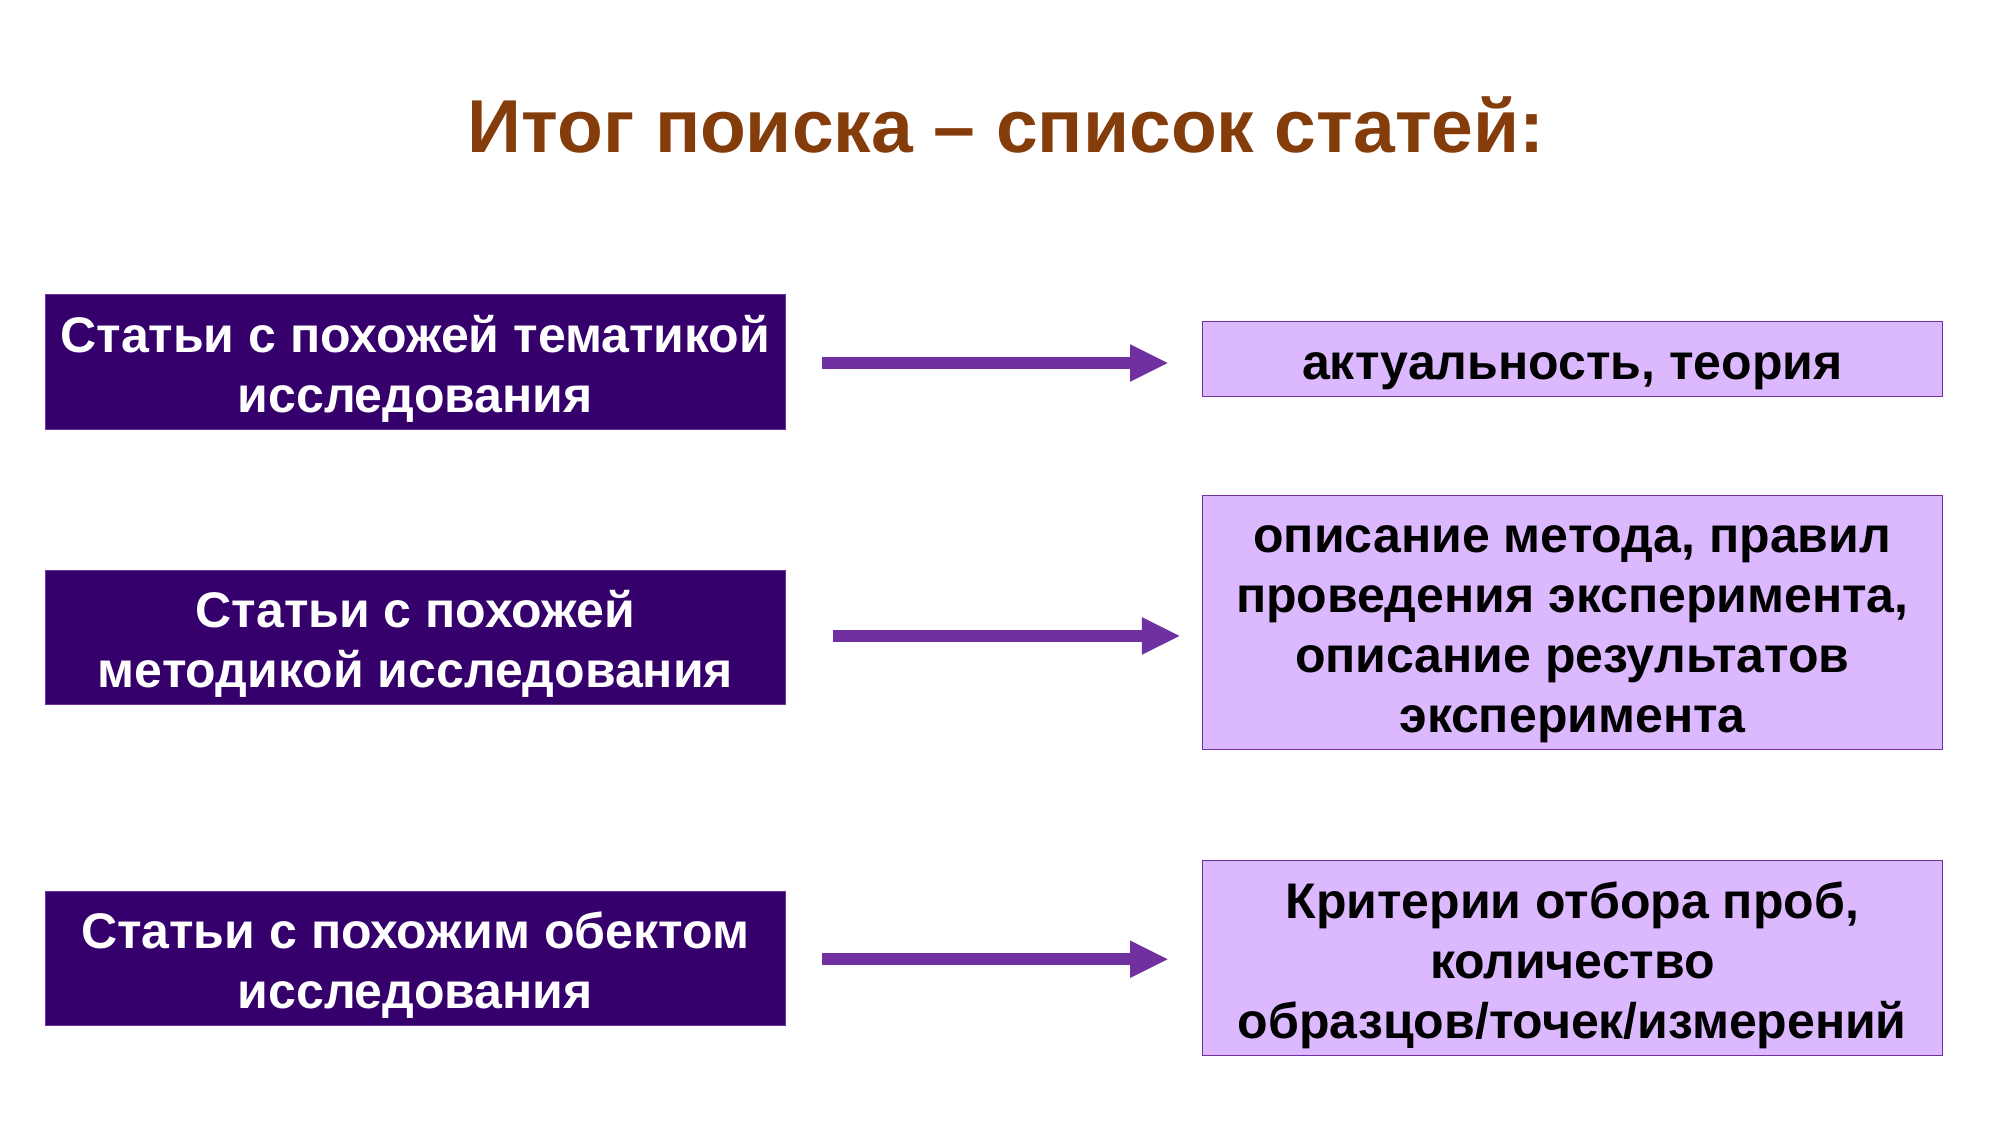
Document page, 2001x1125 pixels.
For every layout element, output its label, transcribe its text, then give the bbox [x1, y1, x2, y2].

text_box Статьи с похожим обектом исследования [45, 891, 786, 1026]
text_box Статьи с похожей методикой исследования [45, 570, 786, 705]
text_box Статьи с похожей тематикой исследования [45, 294, 786, 430]
text_box Критерии отбора проб, количество образцов/точек/измерений [1202, 860, 1943, 1056]
text_box актуальность, теория [1202, 321, 1943, 397]
text_box Итог поиска – список статей: [45, 32, 1968, 225]
text_box описание метода, правил проведения эксперимента, описание результатов эксперимента [1202, 495, 1943, 750]
